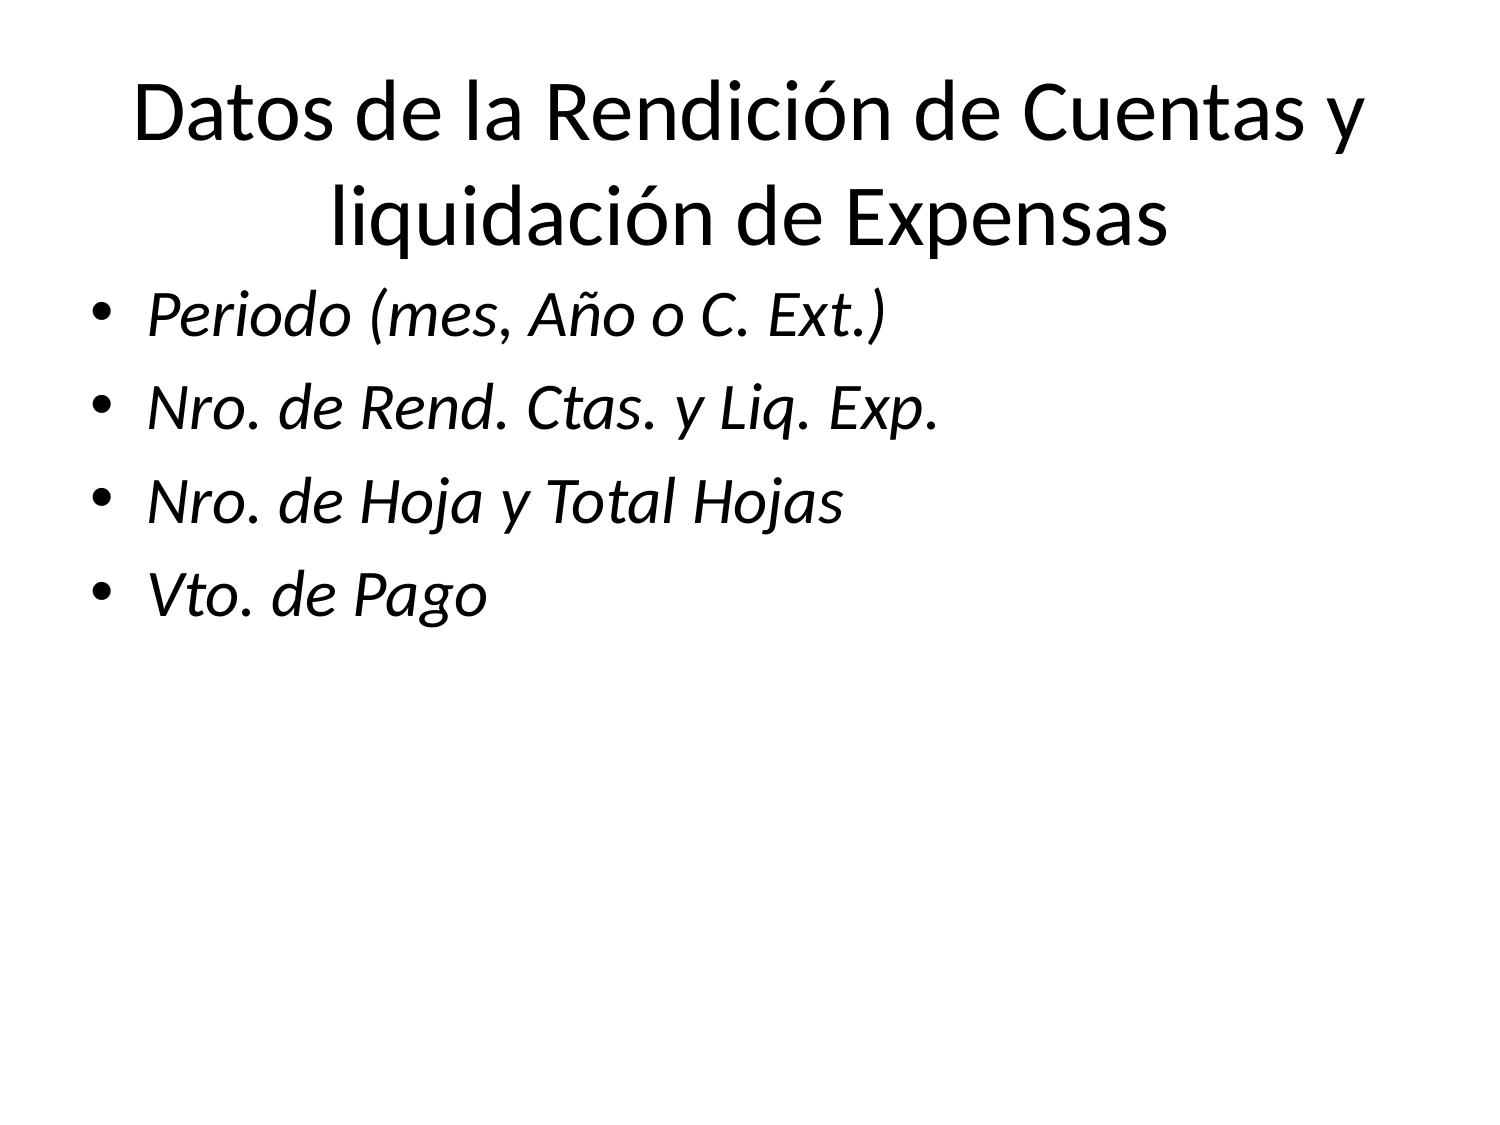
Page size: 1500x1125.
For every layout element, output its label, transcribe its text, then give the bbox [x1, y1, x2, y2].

title Datos de la Rendición de Cuentas y liquidación de Expensas [75, 45, 1425, 262]
list Periodo (mes, Año o C. Ext.) Nro. de Rend. Ctas. y Liq. Exp. Nro. de Hoja y Total Hojas Vto. de Pago [75, 262, 1425, 1005]
